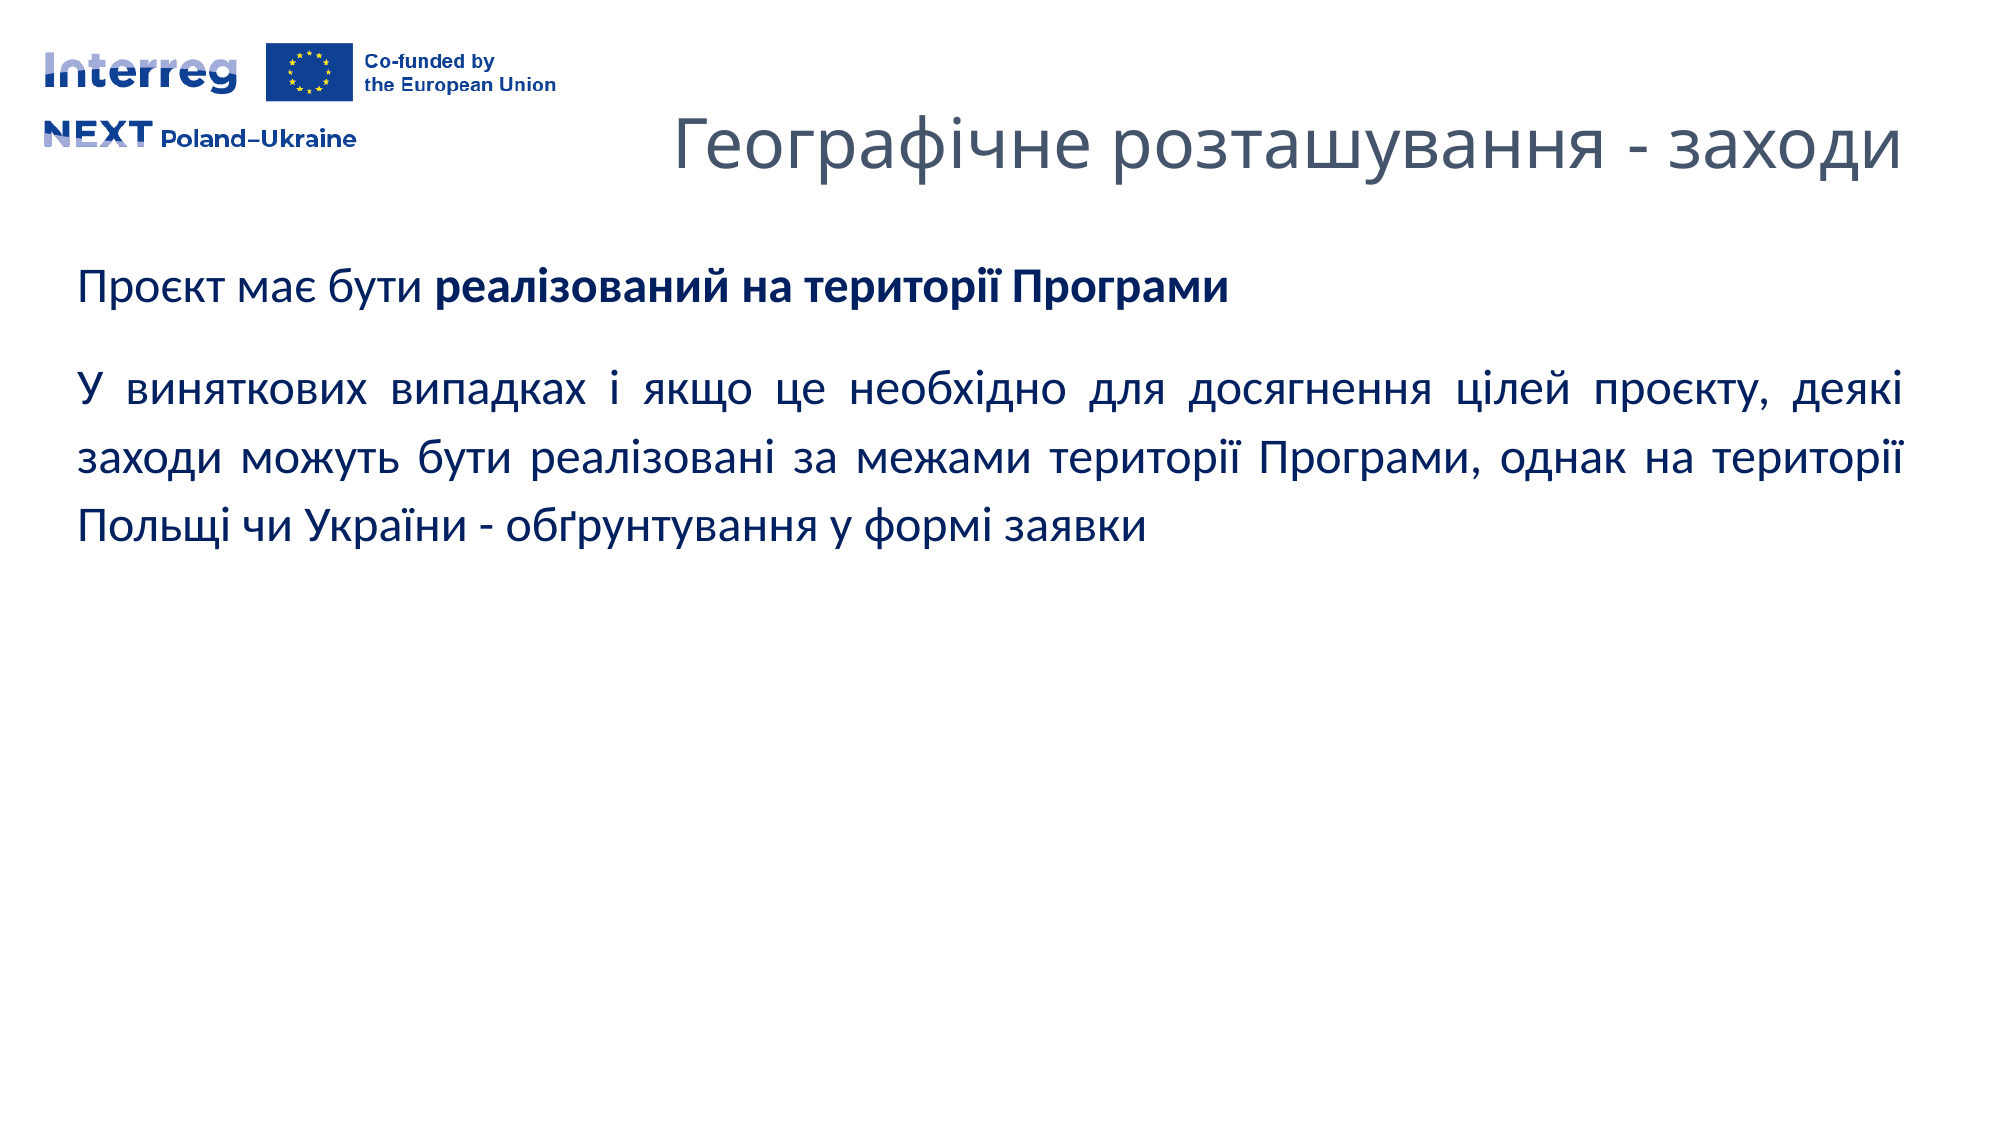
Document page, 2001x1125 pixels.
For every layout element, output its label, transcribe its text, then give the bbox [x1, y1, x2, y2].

picture [24, 19, 575, 181]
text_box Проєкт має бути реалізований на території Програми У виняткових випадках і якщо це необхідно для досягнення цілей проєкту, деякі заходи можуть бути реалізовані за межами території Програми, однак на території Польщі чи України - обґрунтування у формі заявки [62, 236, 1920, 1125]
text_box Географічне розташування - заходи [524, 59, 1920, 191]
